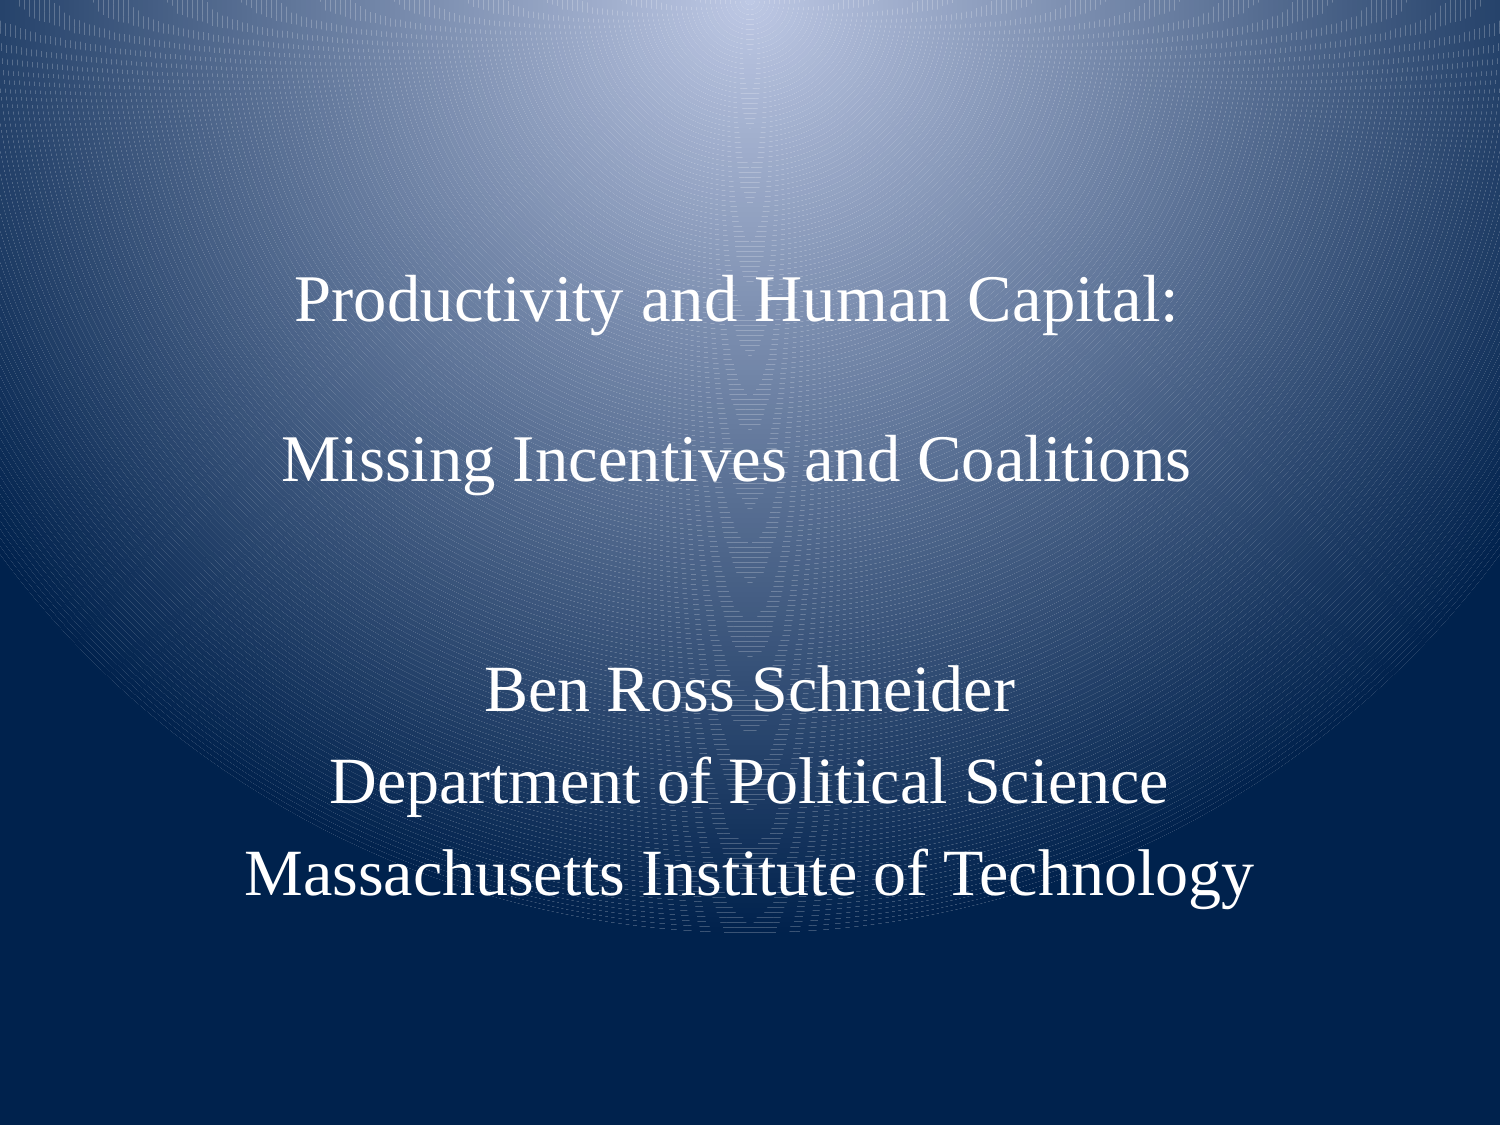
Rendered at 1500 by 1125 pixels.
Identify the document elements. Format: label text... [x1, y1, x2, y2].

subtitle Ben Ross Schneider Department of Political Science Massachusetts Institute of Technology [224, 637, 1276, 926]
title Productivity and Human Capital: Missing Incentives and Coalitions [87, 199, 1388, 551]
